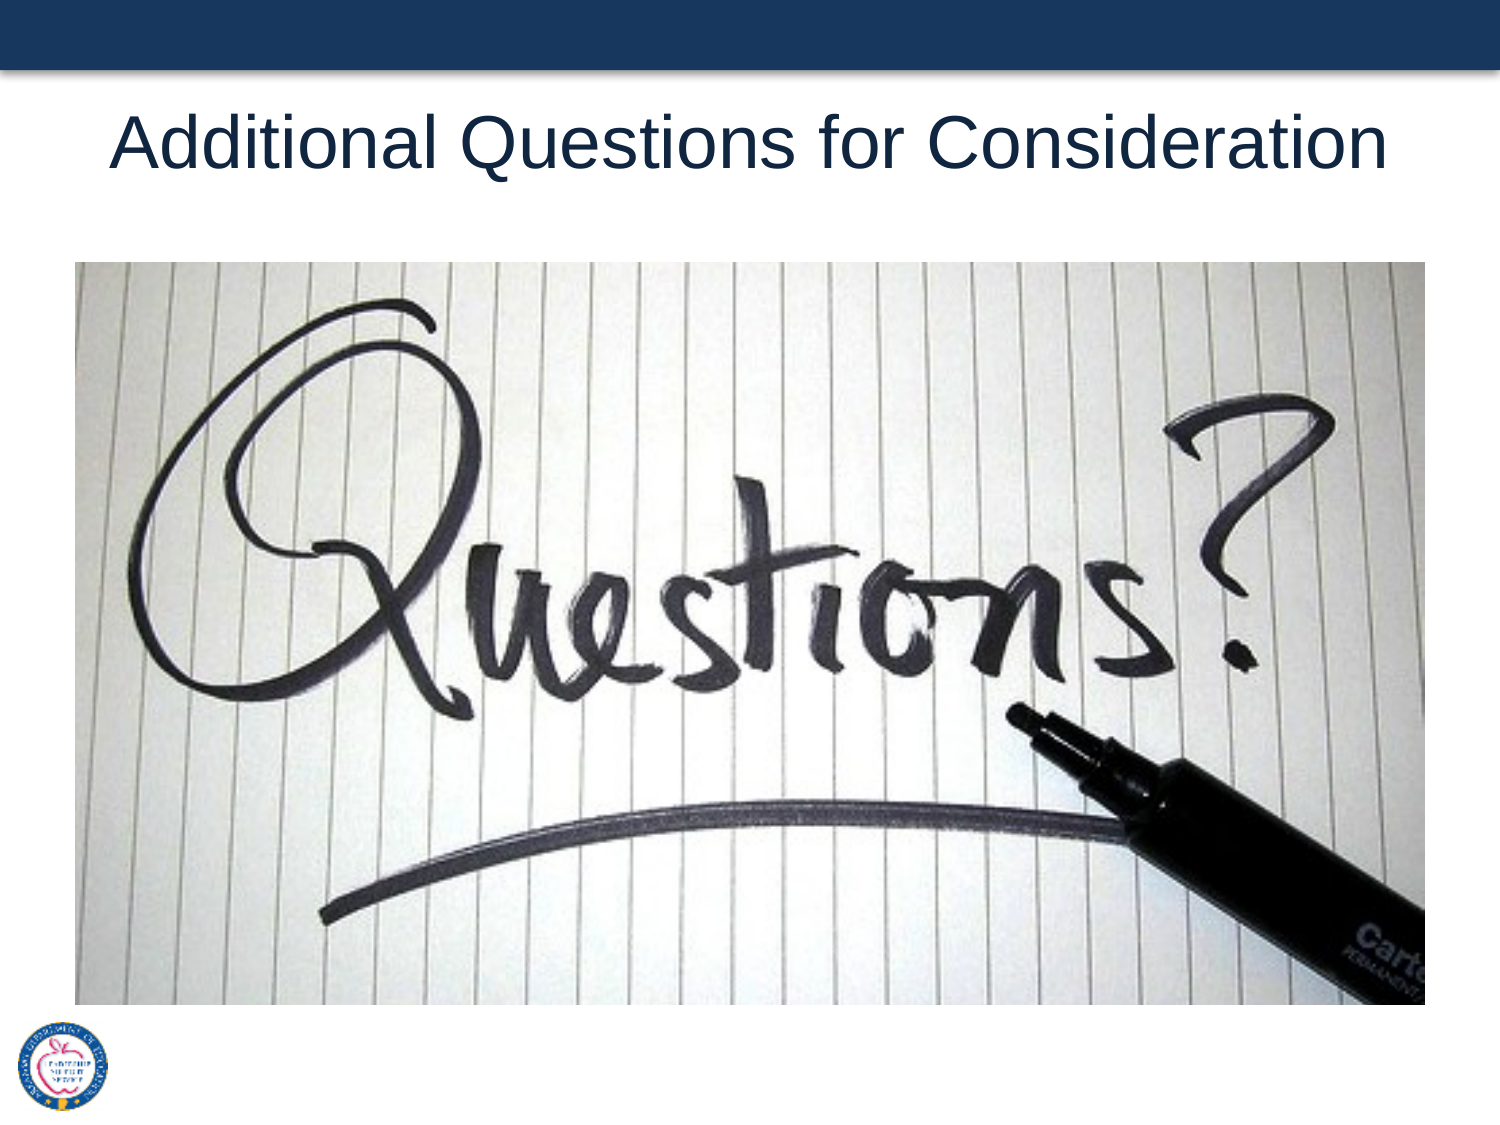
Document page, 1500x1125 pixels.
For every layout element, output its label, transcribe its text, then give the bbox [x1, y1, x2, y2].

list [74, 262, 1426, 1006]
title Additional Questions for Consideration [75, 84, 1425, 233]
picture [18, 1022, 108, 1111]
text_box [0, 0, 1500, 72]
